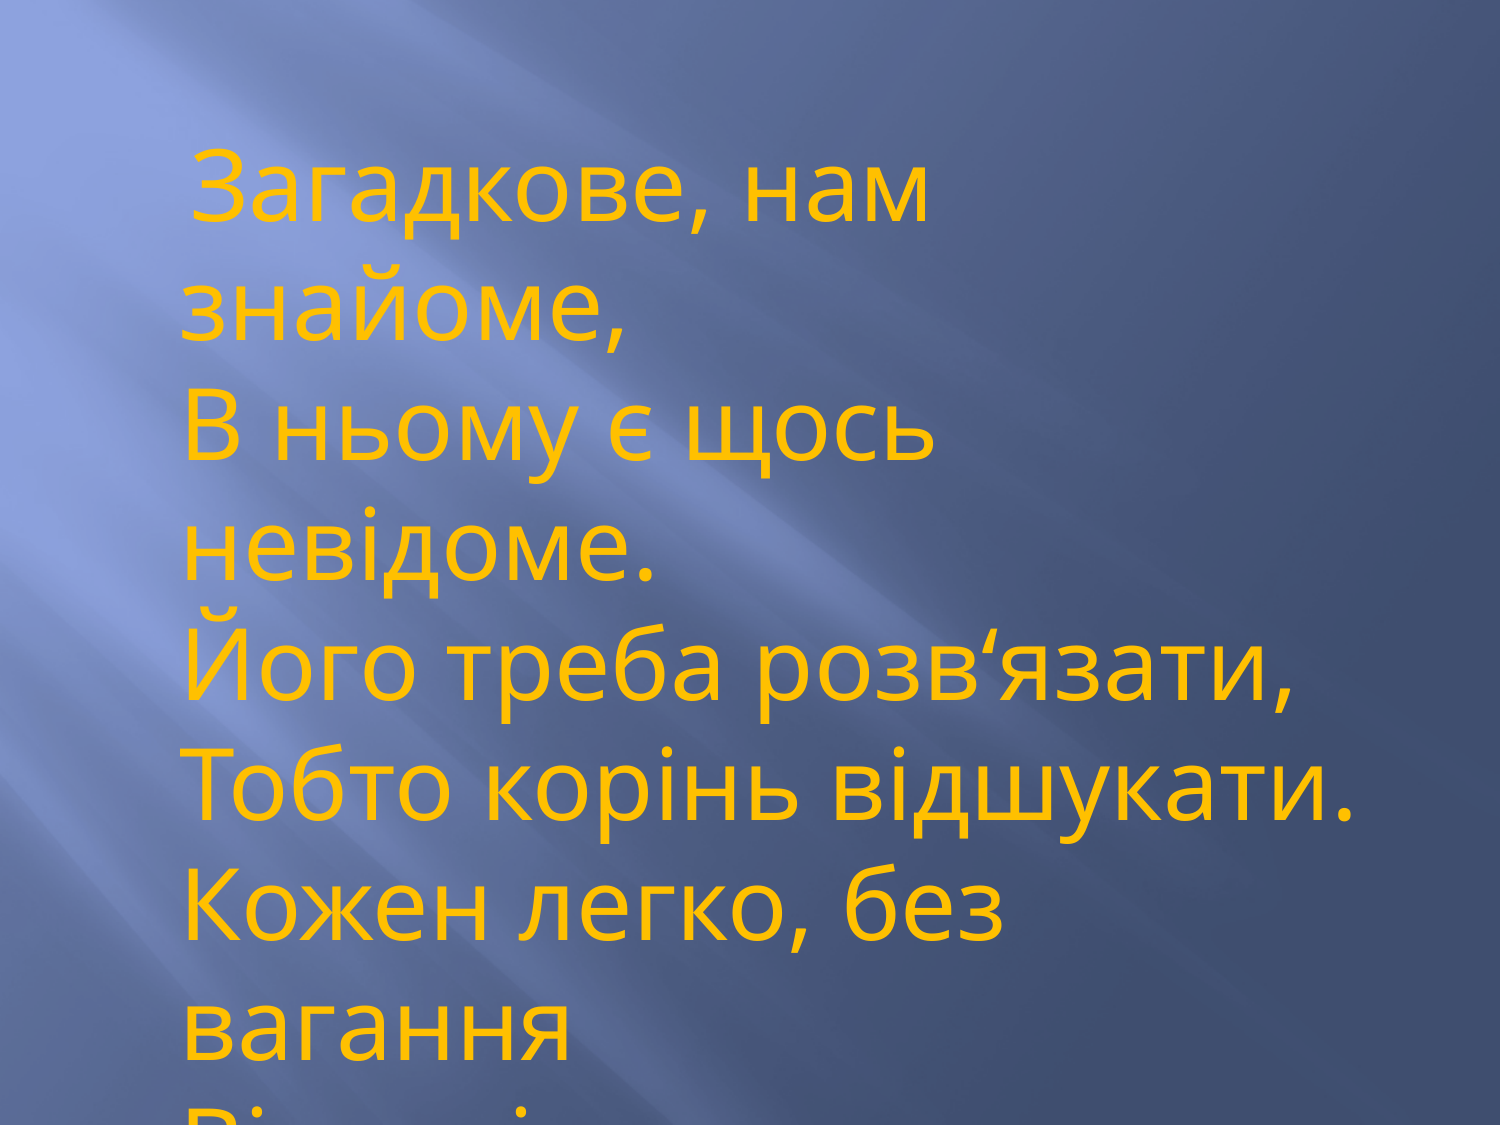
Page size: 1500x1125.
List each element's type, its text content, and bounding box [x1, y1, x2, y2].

list Загадкове, нам знайоме, В ньому є щось невідоме. Його треба розв‘язати, Тобто корінь відшукати. Кожен легко, без вагання Відповість, що це рівняння [75, 113, 1425, 1005]
